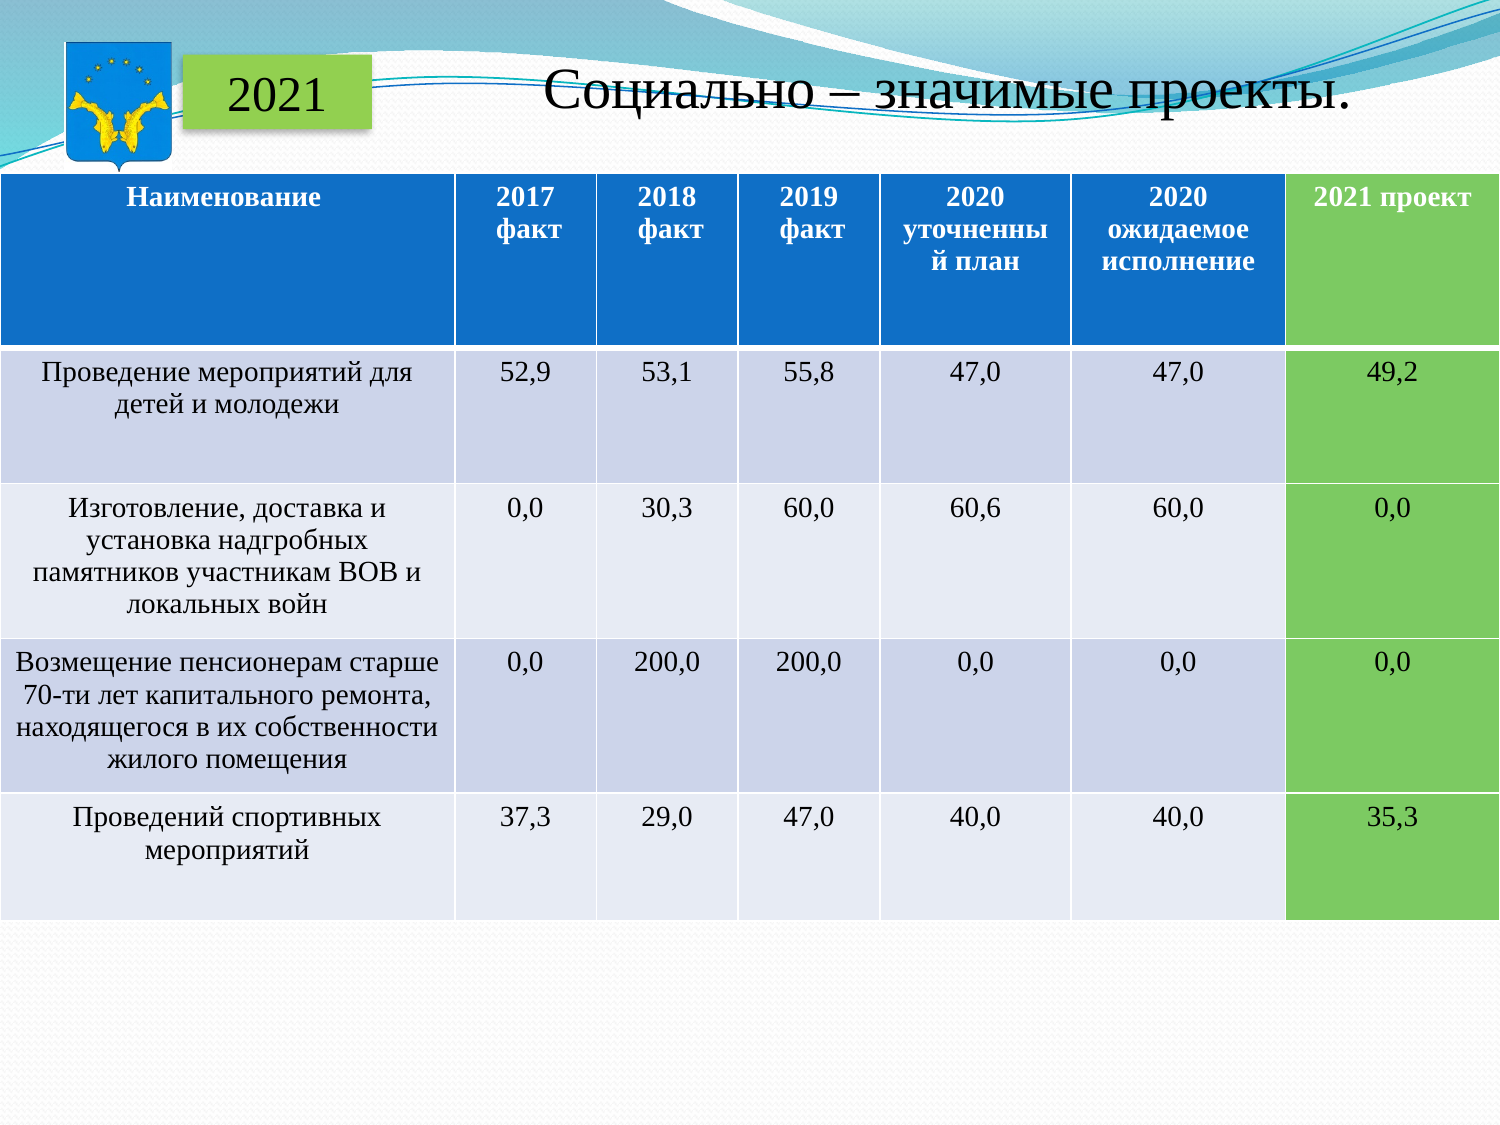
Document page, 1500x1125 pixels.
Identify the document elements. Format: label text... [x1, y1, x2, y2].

table_cell 200,0 [739, 639, 879, 792]
table_cell 37,3 [456, 794, 596, 920]
text_box 2021 [182, 54, 372, 130]
table_cell 40,0 [881, 794, 1070, 920]
table_header 2021 проект [1286, 174, 1499, 345]
table_cell Возмещение пенсионерам старше 70-ти лет капитального ремонта, находящегося в их собственности жилого помещения [1, 639, 454, 792]
table_cell 53,1 [597, 351, 737, 483]
table_cell 0,0 [456, 484, 596, 638]
table_cell 49,2 [1286, 351, 1499, 483]
table_cell 200,0 [597, 639, 737, 792]
table_cell 40,0 [1072, 794, 1285, 920]
table_cell 55,8 [739, 351, 879, 483]
table_cell 29,0 [597, 794, 737, 920]
table_cell 47,0 [881, 351, 1070, 483]
table_cell 0,0 [1072, 639, 1285, 792]
table_cell 47,0 [1072, 351, 1285, 483]
table_header 2019 факт [739, 174, 879, 345]
table_cell Проведений спортивных мероприятий [1, 794, 454, 920]
table_cell 35,3 [1286, 794, 1499, 920]
table_cell 0,0 [1286, 484, 1499, 638]
table_cell 0,0 [456, 639, 596, 792]
table_cell Изготовление, доставка и установка надгробных памятников участникам ВОВ и локальных войн [1, 484, 454, 638]
table_cell 52,9 [456, 351, 596, 483]
table_header 2017 факт [456, 174, 596, 345]
table_cell 60,0 [739, 484, 879, 638]
picture [64, 42, 172, 173]
table_cell 0,0 [881, 639, 1070, 792]
table_cell 0,0 [1286, 639, 1499, 792]
table_header 2020 ожидаемое исполнение [1072, 174, 1285, 345]
table_cell 60,6 [881, 484, 1070, 638]
table_cell 60,0 [1072, 484, 1285, 638]
table_cell 30,3 [597, 484, 737, 638]
text_box Социально – значимые проекты. [395, 42, 1500, 128]
table_header 2020 уточненный план [881, 174, 1070, 345]
table_cell 0,0 [58, 174, 177, 185]
table_header 2018 факт [597, 174, 737, 345]
table_cell 47,0 [739, 794, 879, 920]
table_cell Проведение мероприятий для детей и молодежи [1, 351, 454, 483]
table_header Наименование [1, 174, 454, 345]
